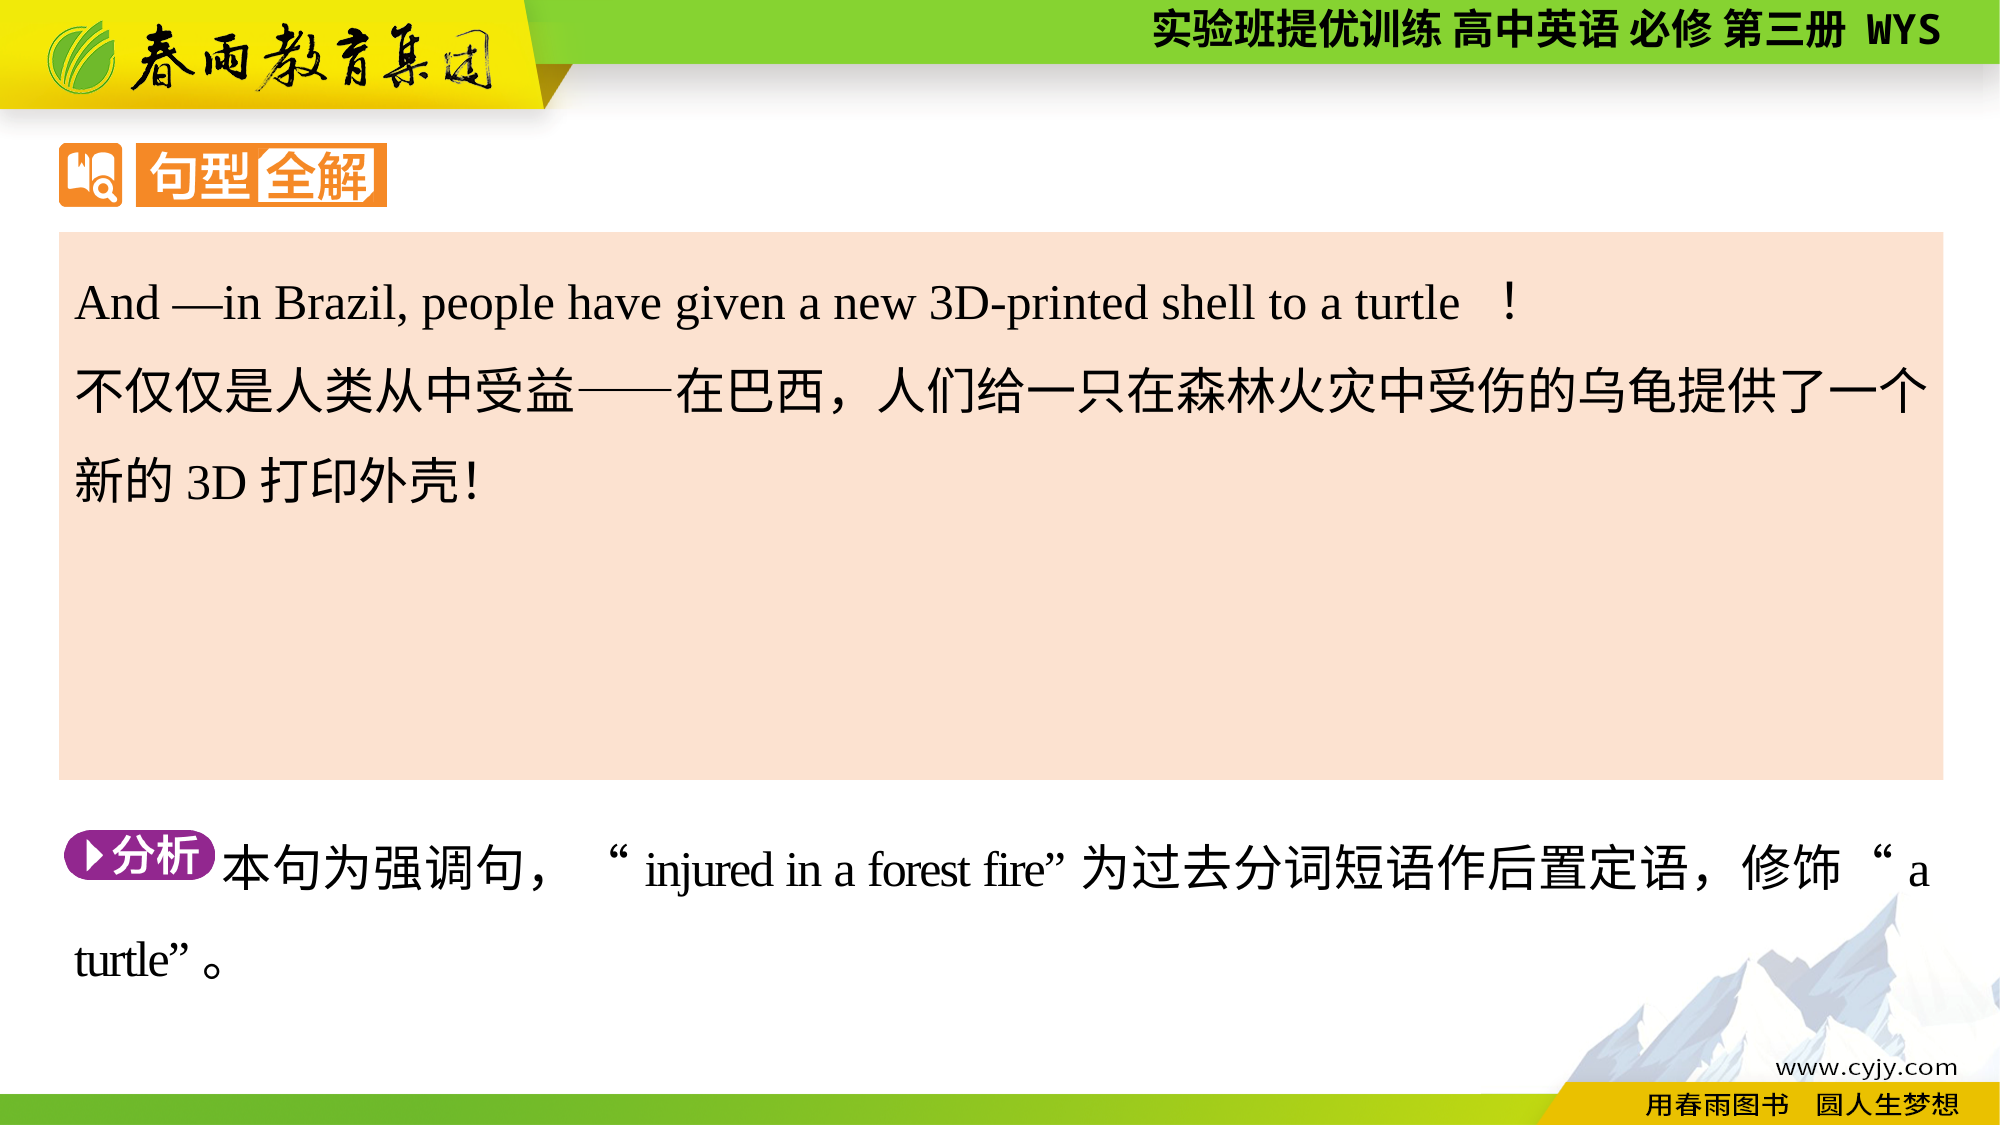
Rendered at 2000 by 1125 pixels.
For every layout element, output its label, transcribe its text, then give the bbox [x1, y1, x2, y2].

picture [0, 0, 2000, 1125]
text_box 本句为强调句，“injured in a forest fire”为过去分词短语作后置定语，修饰“a turtle”。 [59, 798, 1944, 994]
